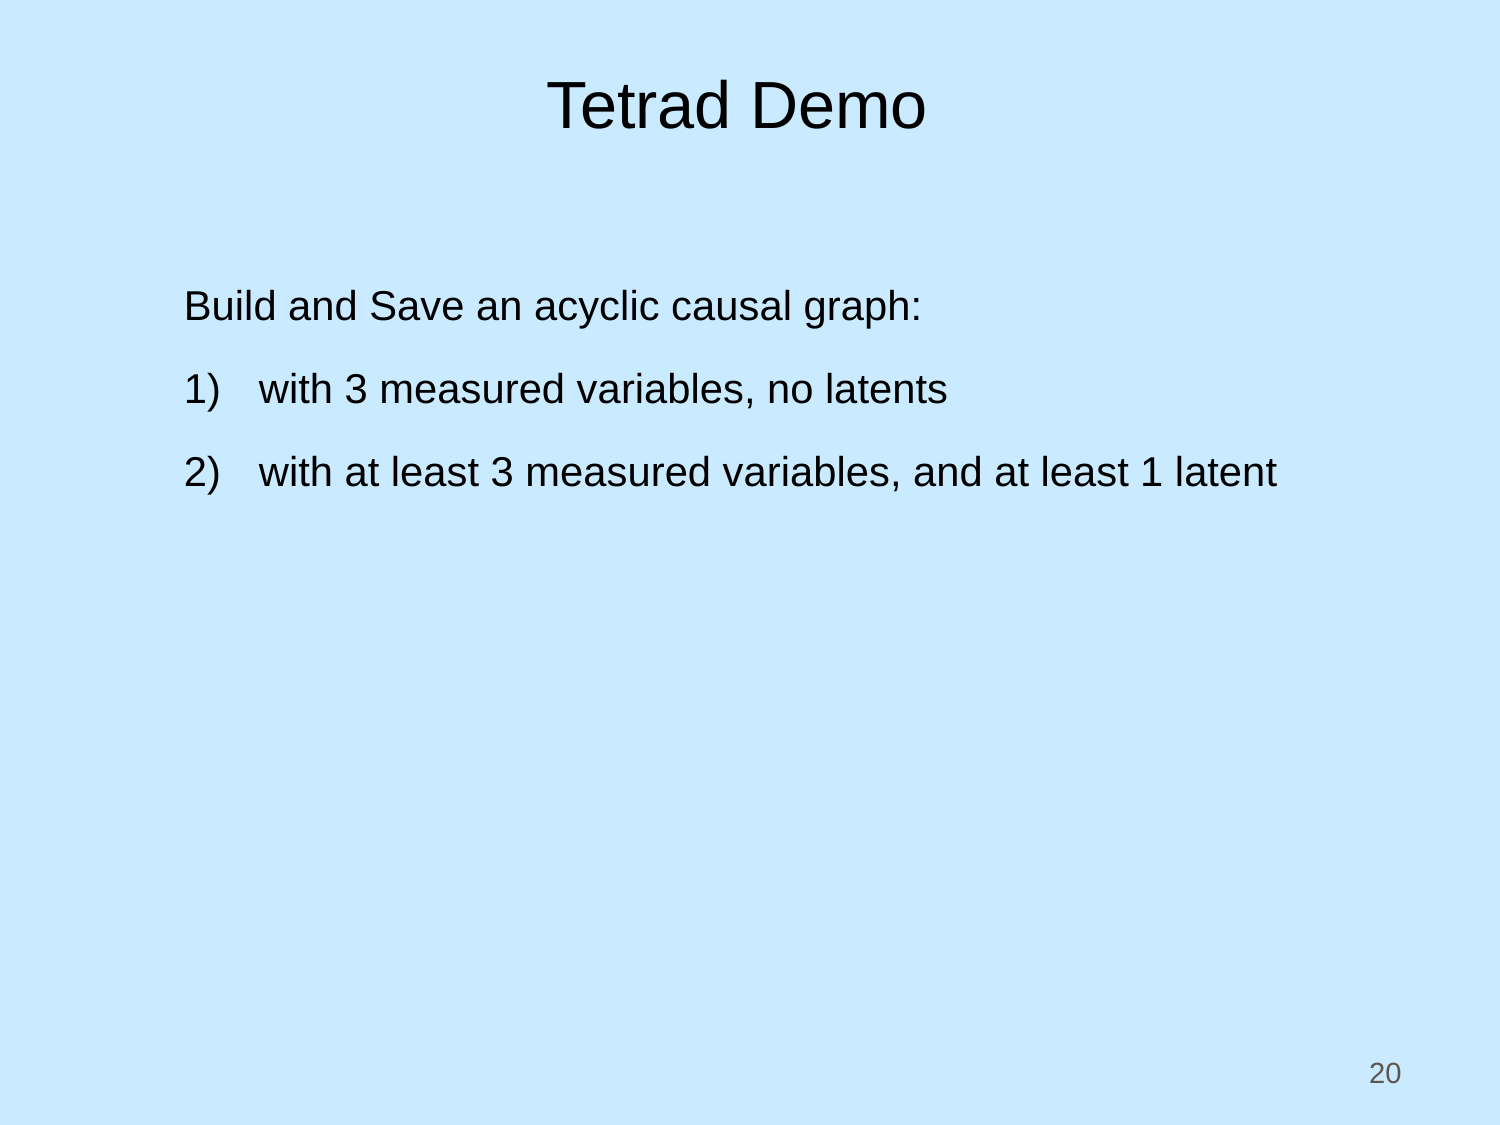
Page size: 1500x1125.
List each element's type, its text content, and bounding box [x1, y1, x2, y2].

title Tetrad Demo [99, 28, 1376, 150]
slide_number 20 [1103, 1021, 1417, 1098]
text_box Build and Save an acyclic causal graph: with 3 measured variables, no latents with at least 3 measured variables, and at least 1 latent [169, 245, 1436, 584]
